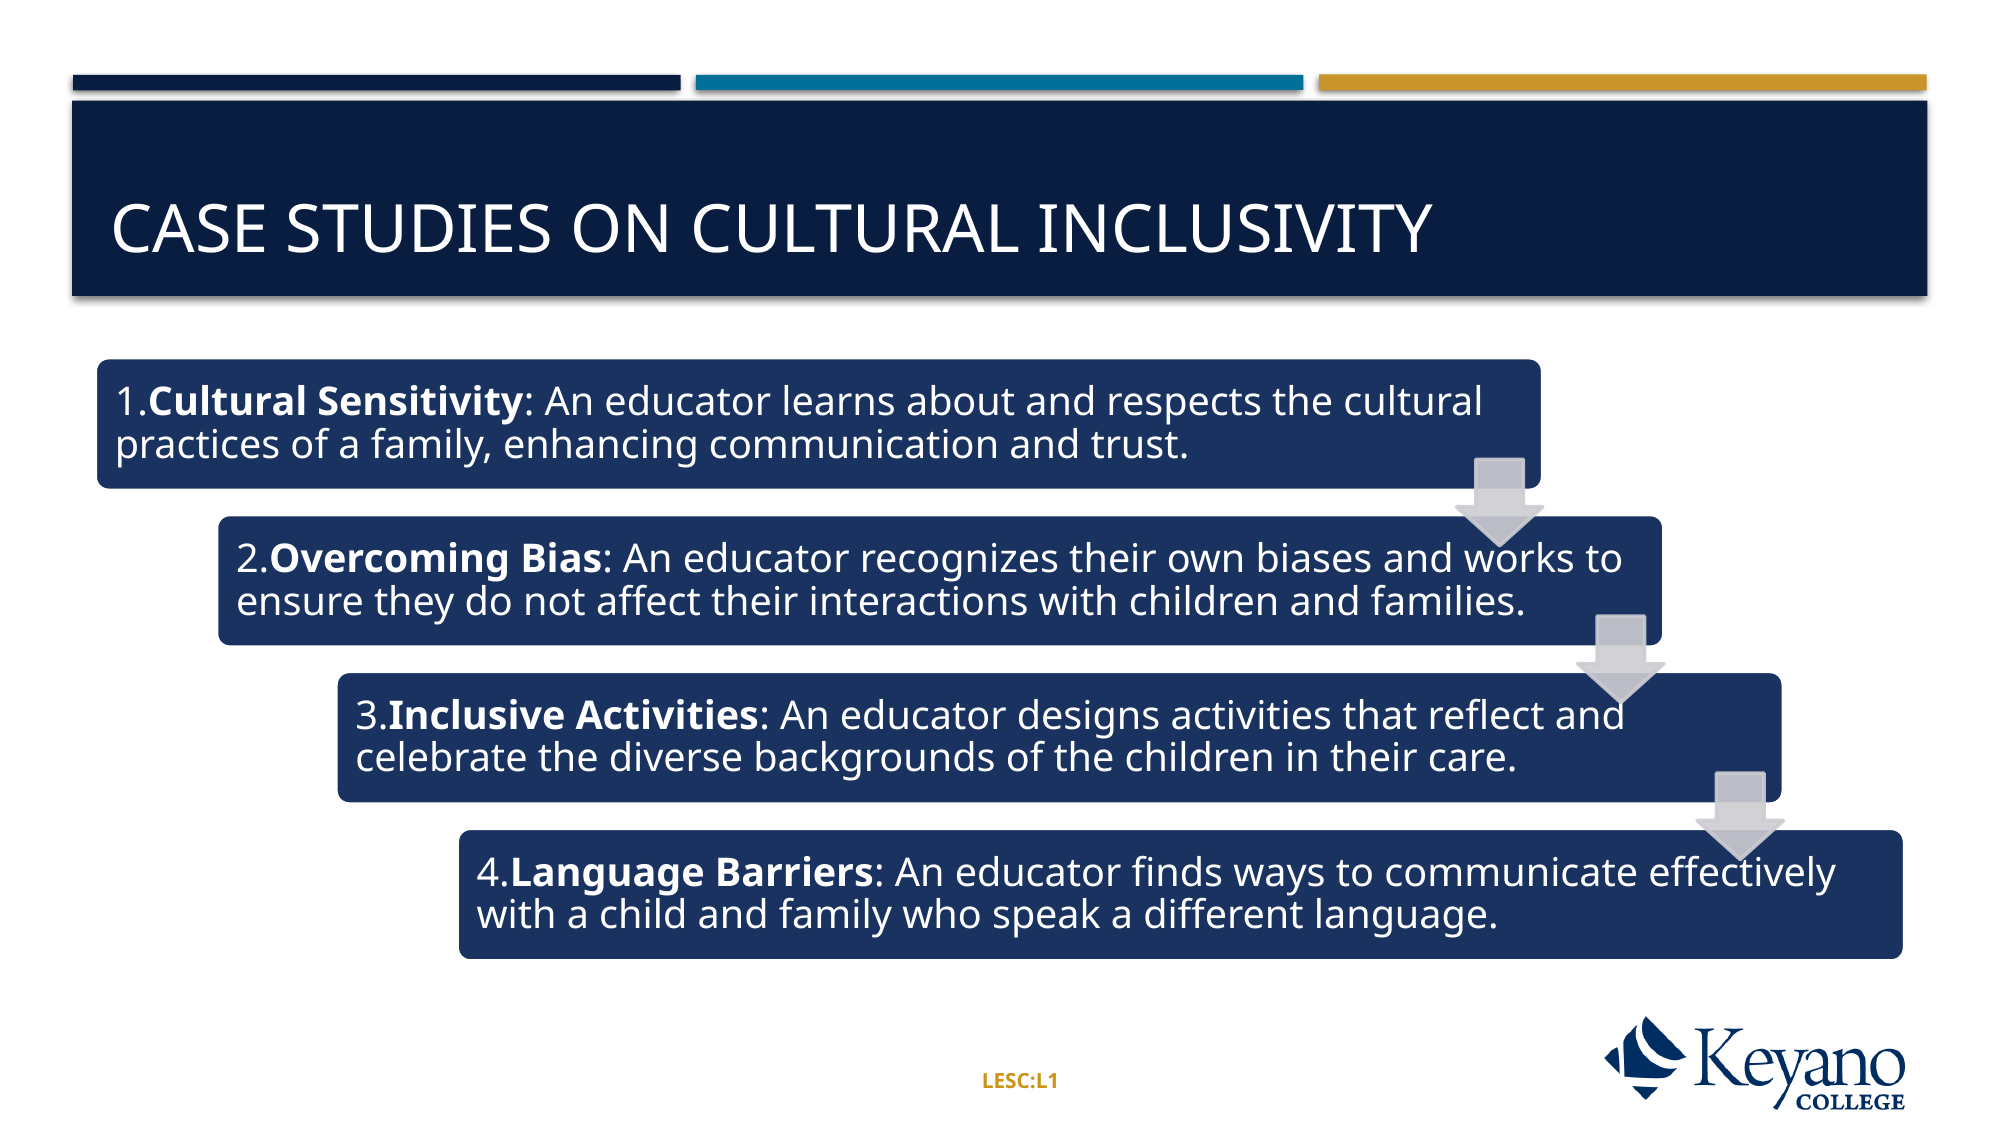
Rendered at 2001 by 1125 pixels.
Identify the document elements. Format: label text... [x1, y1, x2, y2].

title Case Studies on Cultural Inclusivity [95, 123, 1905, 274]
footer LESC:L1 [800, 1050, 1241, 1110]
picture [1604, 1016, 1905, 1110]
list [94, 357, 1906, 962]
